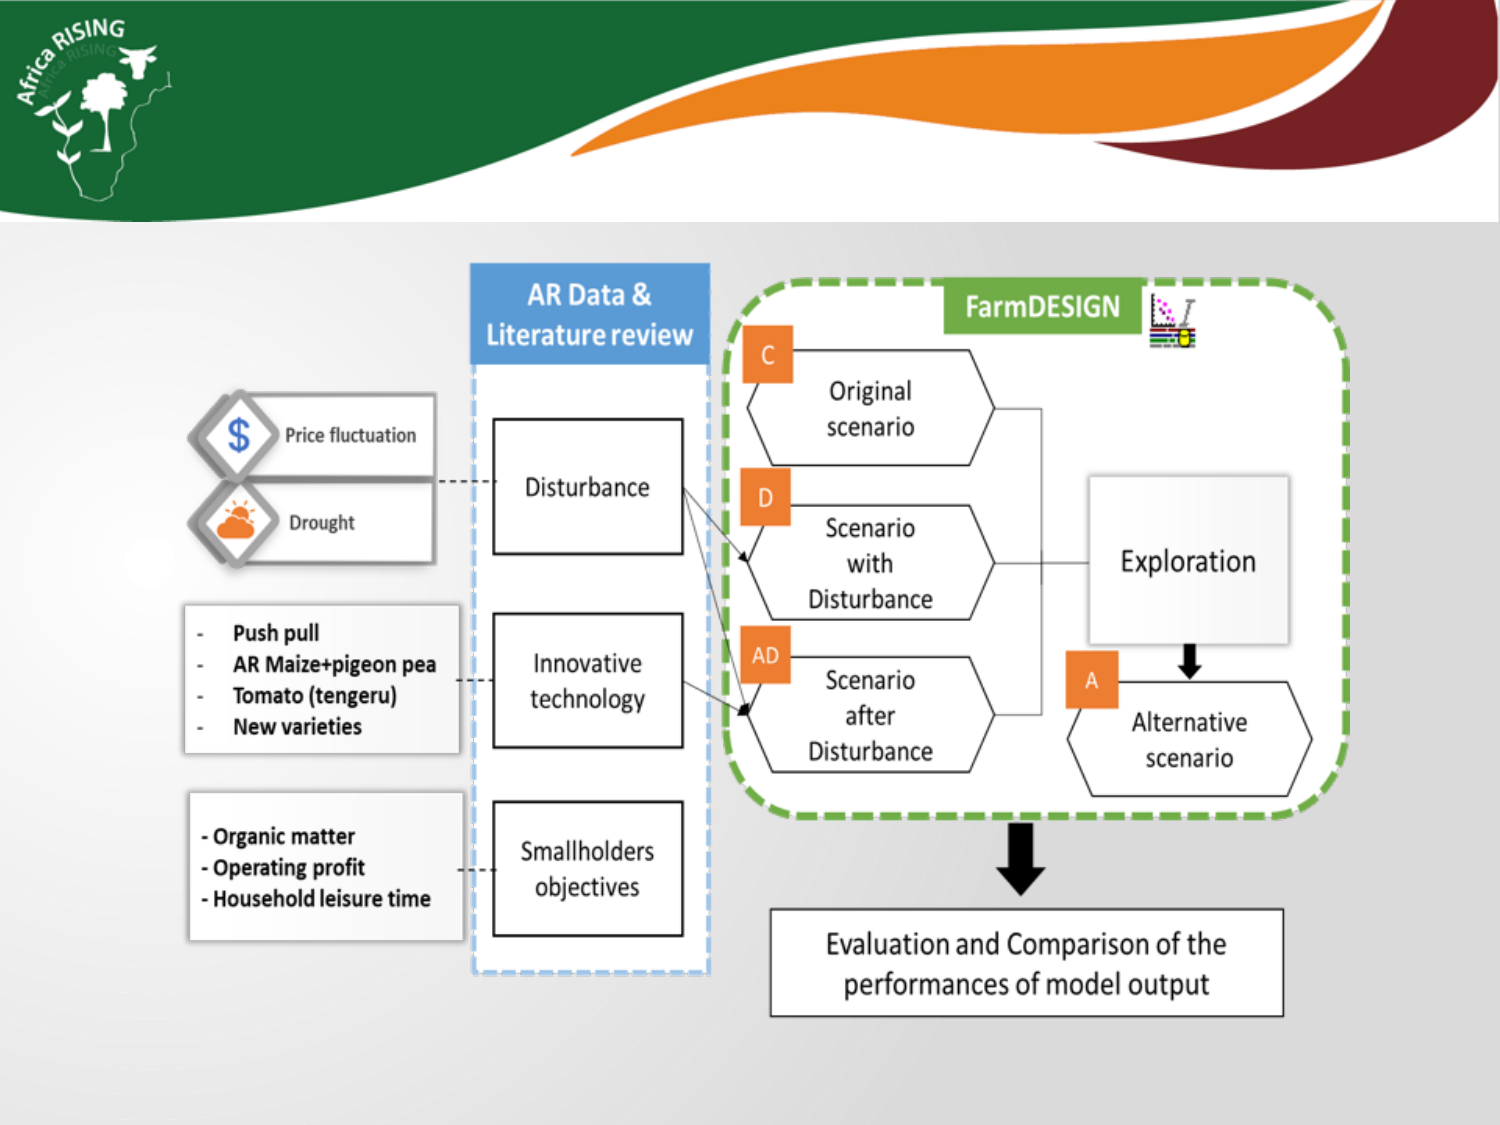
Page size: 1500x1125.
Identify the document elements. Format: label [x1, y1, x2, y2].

picture [174, 261, 1351, 1026]
picture [0, 0, 1499, 222]
